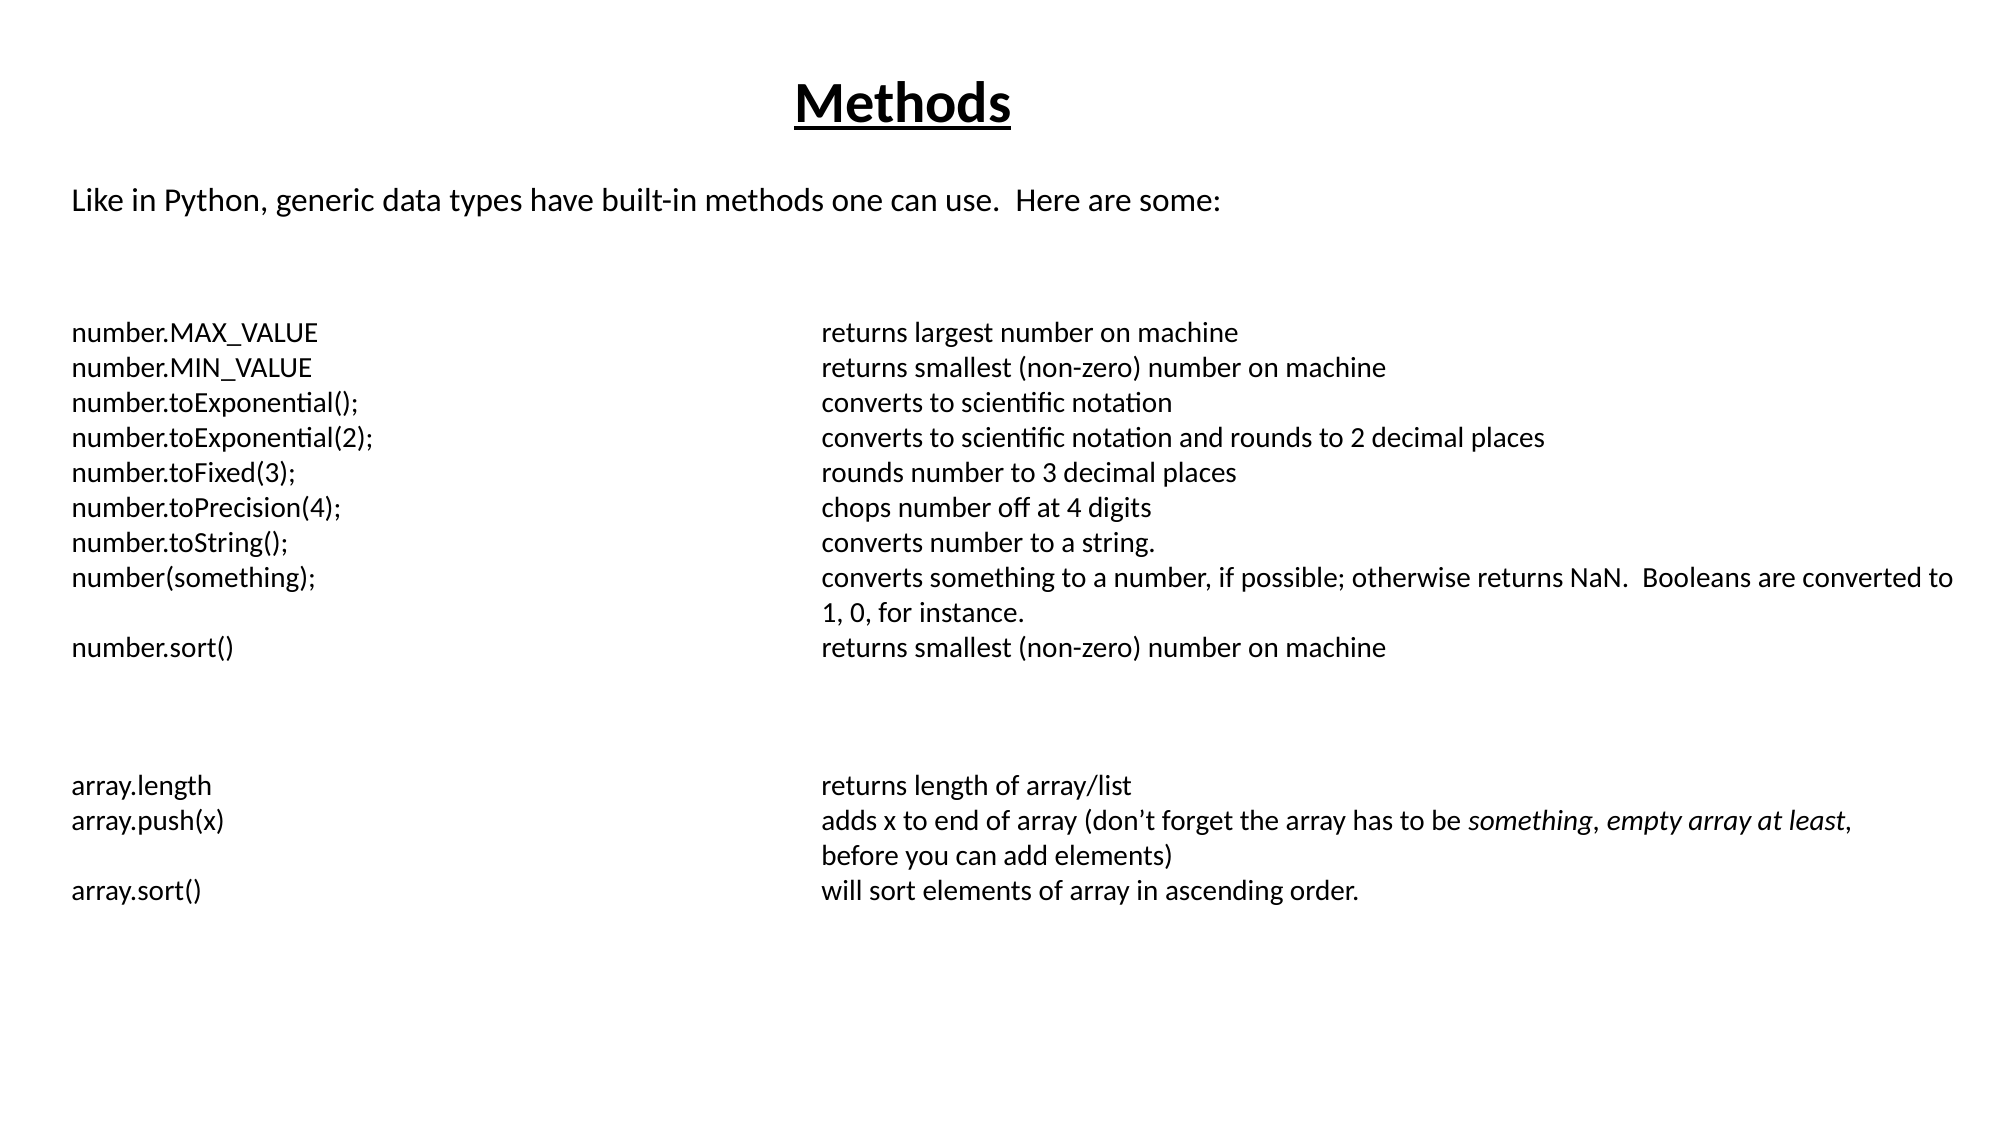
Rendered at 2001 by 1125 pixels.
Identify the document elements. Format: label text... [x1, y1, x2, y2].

text_box array.length returns length of array/list array.push(x) adds x to end of array (don’t forget the array has to be something, empty array at least, before you can add elements) array.sort() will sort elements of array in ascending order. [56, 758, 1885, 914]
text_box number.MAX_VALUE returns largest number on machine number.MIN_VALUE returns smallest (non-zero) number on machine number.toExponential(); converts to scientific notation number.toExponential(2); converts to scientific notation and rounds to 2 decimal places number.toFixed(3); rounds number to 3 decimal places number.toPrecision(4); chops number off at 4 digits number.toString(); converts number to a string. number(something); converts something to a number, if possible; otherwise returns NaN. Booleans are converted to 1, 0, for instance. number.sort() returns smallest (non-zero) number on machine [56, 305, 1975, 671]
text_box Methods [779, 56, 1119, 142]
text_box Like in Python, generic data types have built-in methods one can use. Here are some: [56, 171, 1329, 226]
